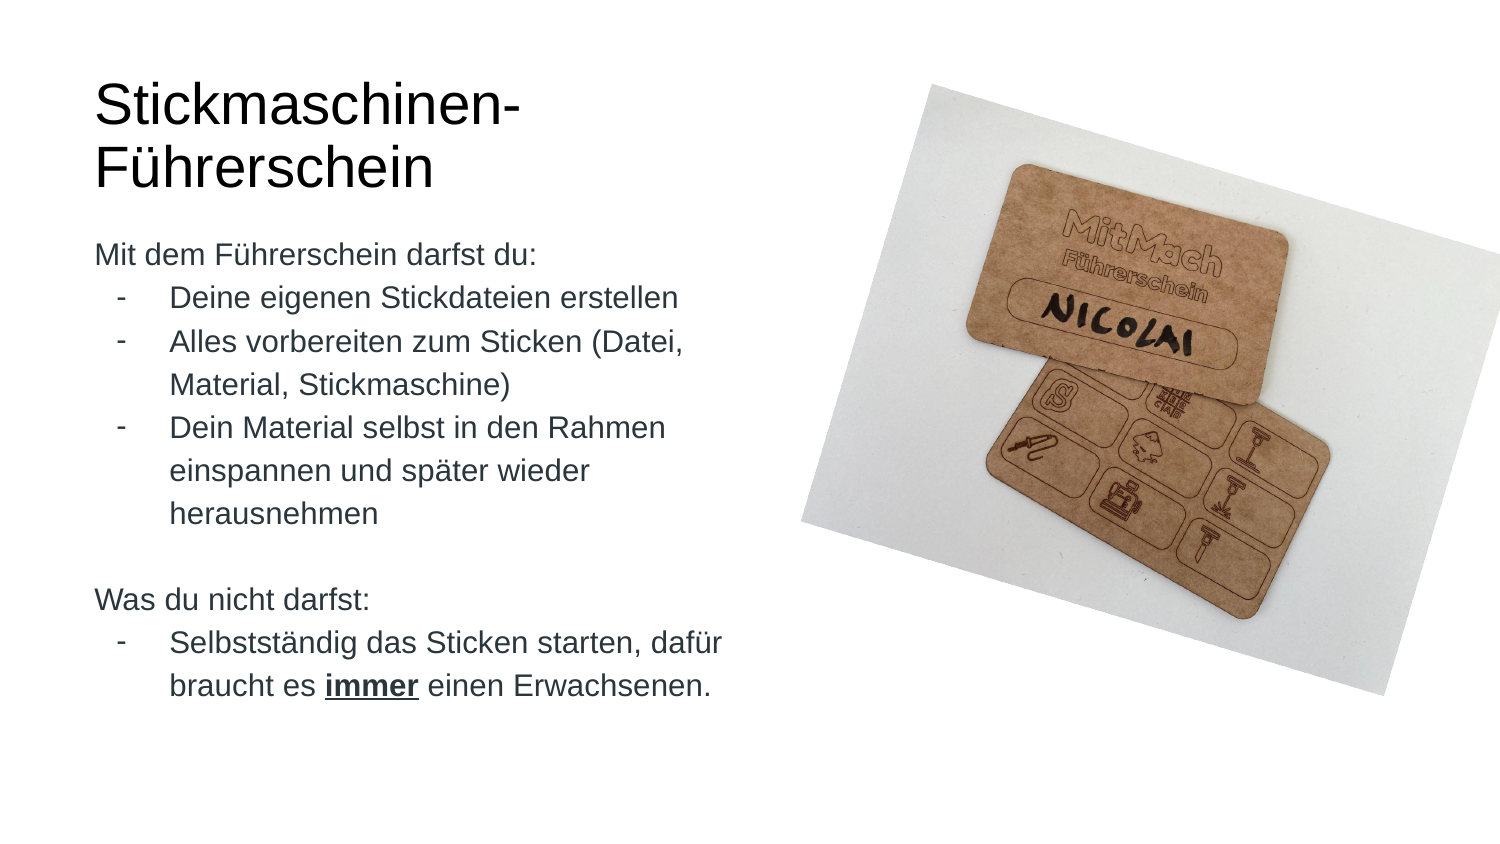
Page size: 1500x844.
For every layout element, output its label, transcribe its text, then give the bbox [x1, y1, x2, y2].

picture [802, 84, 1500, 695]
title Stickmaschinen- Führerschein [94, 73, 1406, 185]
list Mit dem Führerschein darfst du: Deine eigenen Stickdateien erstellen Alles vorbereiten zum Sticken (Datei, Material, Stickmaschine) Dein Material selbst in den Rahmen einspannen und später wieder herausnehmen Was du nicht darfst: Selbstständig das Sticken starten, dafür braucht es immer einen Erwachsenen. [94, 229, 782, 790]
